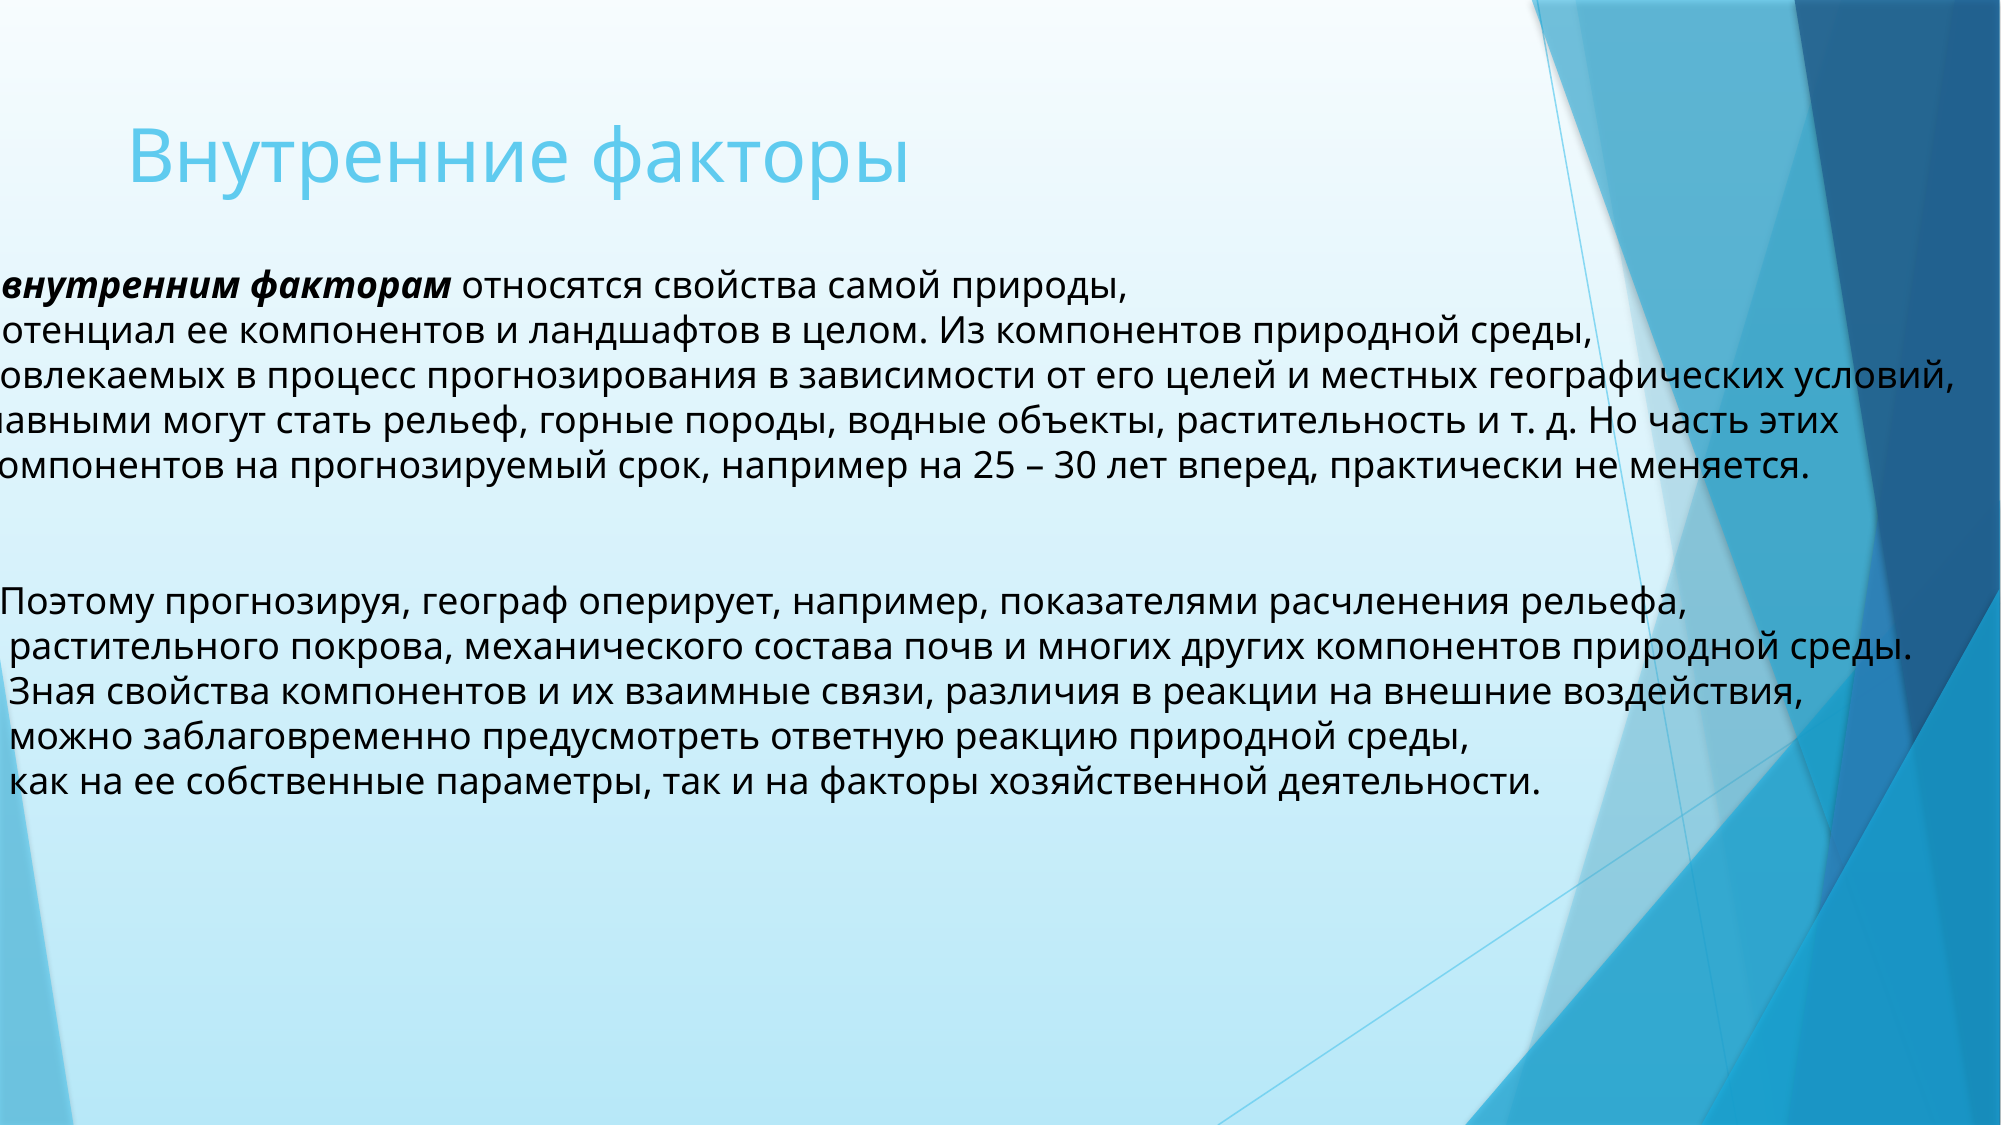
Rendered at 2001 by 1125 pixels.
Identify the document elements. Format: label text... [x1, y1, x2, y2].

text_box К внутренним факторам относятся свойства самой природы, потенциал ее компонентов и ландшафтов в целом. Из компонентов природной среды, вовлекаемых в процесс прогнозирования в зависимости от его целей и местных географических условий, главными могут стать рельеф, горные породы, водные объекты, растительность и т. д. Но часть этих компонентов на прогнозируемый срок, например на 25 – 30 лет вперед, практически не меняется. [0, 253, 1982, 494]
title Внутренние факторы [111, 99, 1522, 253]
text_box Поэтому прогнозируя, географ оперирует, например, показателями расчленения рельефа, растительного покрова, механического состава почв и многих других компонентов природной среды. Зная свойства компонентов и их взаимные связи, различия в реакции на внешние воздействия, можно заблаговременно предусмотреть ответную реакцию природной среды, как на ее собственные параметры, так и на факторы хозяйственной деятельности. [0, 569, 1939, 810]
